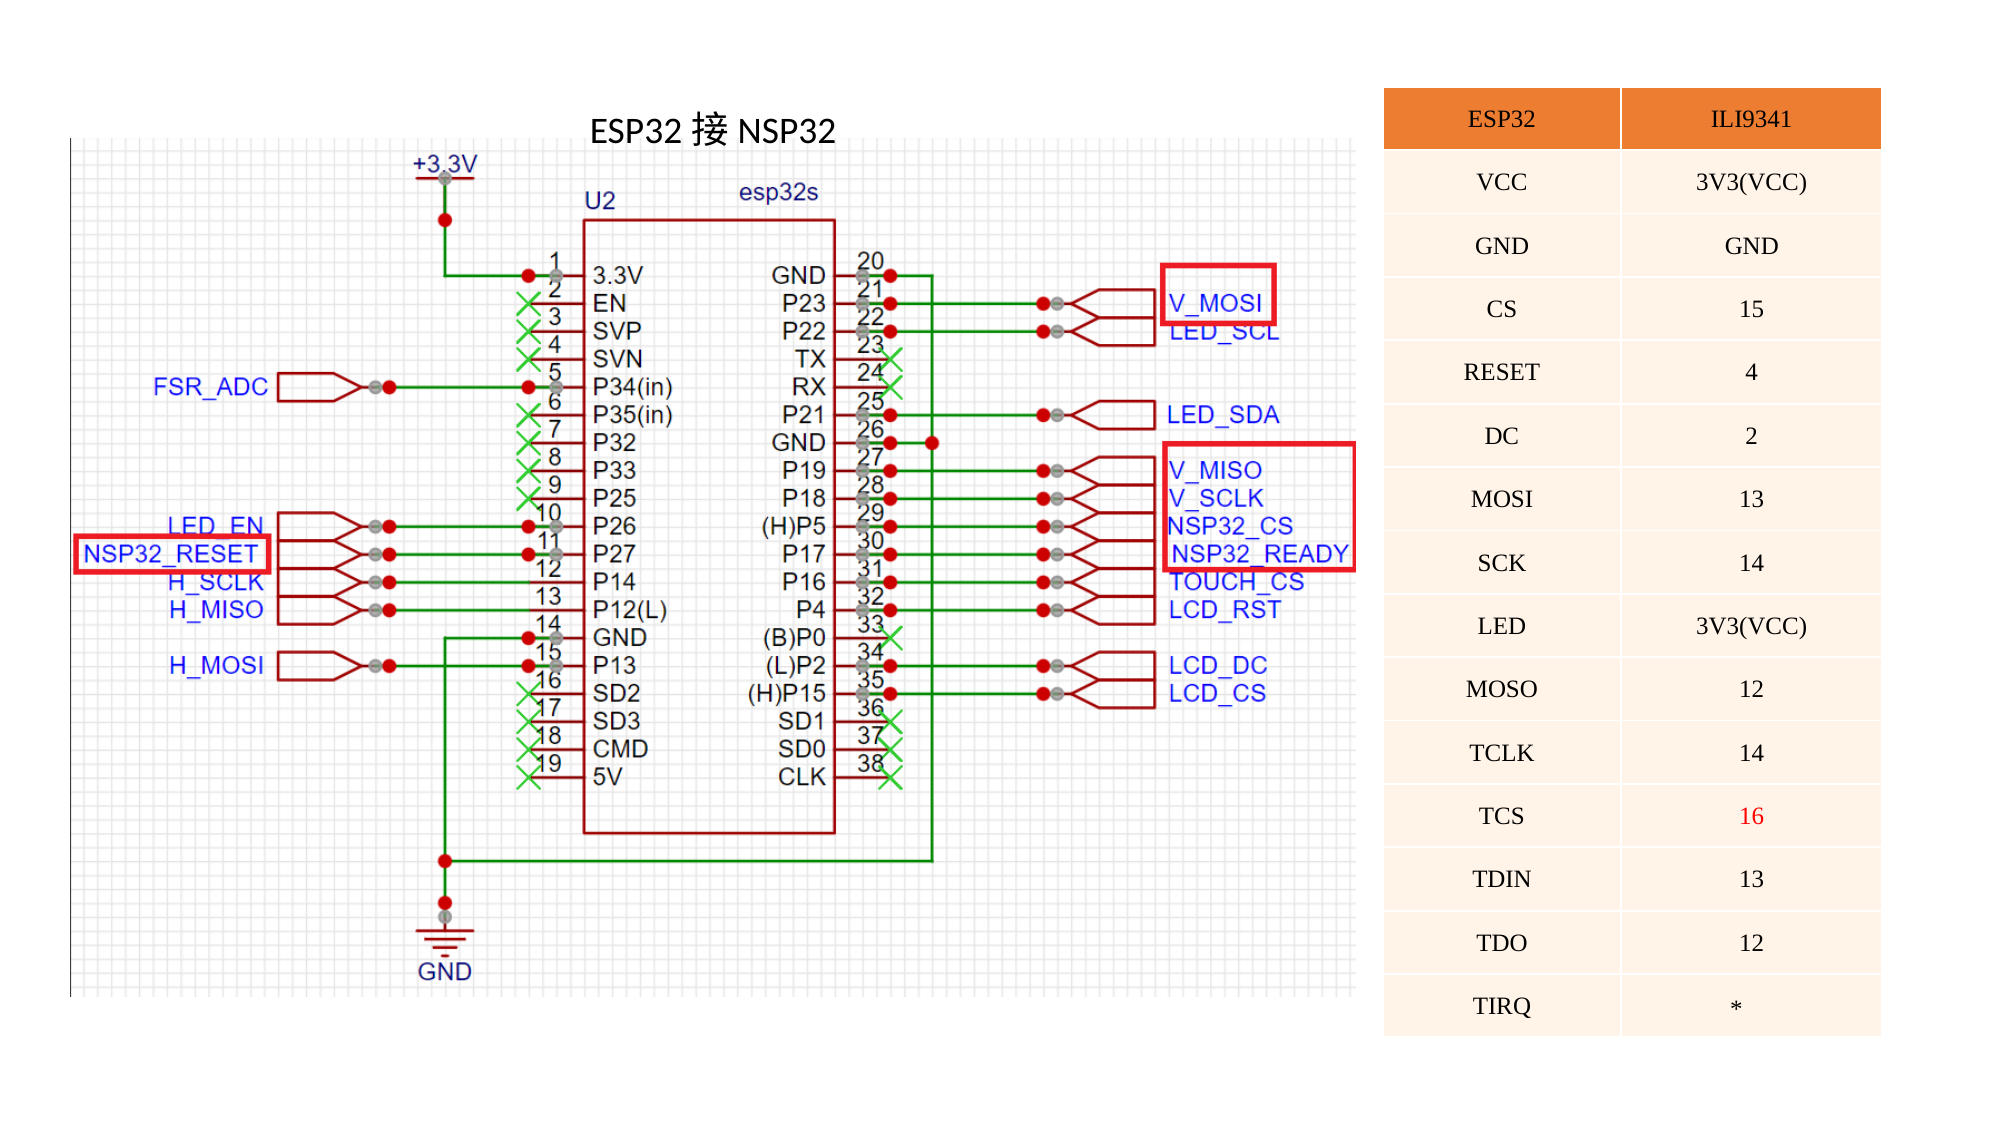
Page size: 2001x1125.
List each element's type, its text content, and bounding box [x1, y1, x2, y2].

table_cell 2 [1622, 405, 1881, 466]
table_cell DC [1384, 405, 1620, 466]
table_cell GND [1622, 214, 1881, 276]
table_cell * [1622, 975, 1881, 1036]
text_box ESP32接NSP32 [575, 98, 852, 138]
table_cell 4 [1622, 341, 1881, 403]
table_cell TDO [1384, 912, 1620, 973]
table_cell TIRQ [1384, 975, 1620, 1036]
table_cell RESET [1384, 341, 1620, 403]
table_cell GND [1384, 214, 1620, 276]
table_cell 13 [1622, 848, 1881, 910]
table_cell 14 [1622, 531, 1881, 593]
table_cell 12 [1622, 658, 1881, 720]
table_cell 12 [1622, 912, 1881, 973]
table_cell 16 [1622, 785, 1881, 846]
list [70, 138, 1356, 997]
table_header ILI9341 [1622, 88, 1881, 149]
table_cell 3V3(VCC) [1622, 595, 1881, 656]
table_cell SCK [1384, 531, 1620, 593]
table_cell 14 [1622, 721, 1881, 783]
table_cell 3V3(VCC) [1622, 151, 1881, 213]
table_cell 15 [1622, 278, 1881, 339]
table_cell MOSO [1384, 658, 1620, 720]
table_cell VCC [1384, 151, 1620, 213]
table_cell TDIN [1384, 848, 1620, 910]
table_cell TCS [1384, 785, 1620, 846]
table_cell MOSI [1384, 468, 1620, 530]
table_cell CS [1384, 278, 1620, 339]
table_cell TCLK [1384, 721, 1620, 783]
table_cell LED [1384, 595, 1620, 656]
table_header ESP32 [1384, 88, 1620, 149]
table_cell 13 [1622, 468, 1881, 530]
